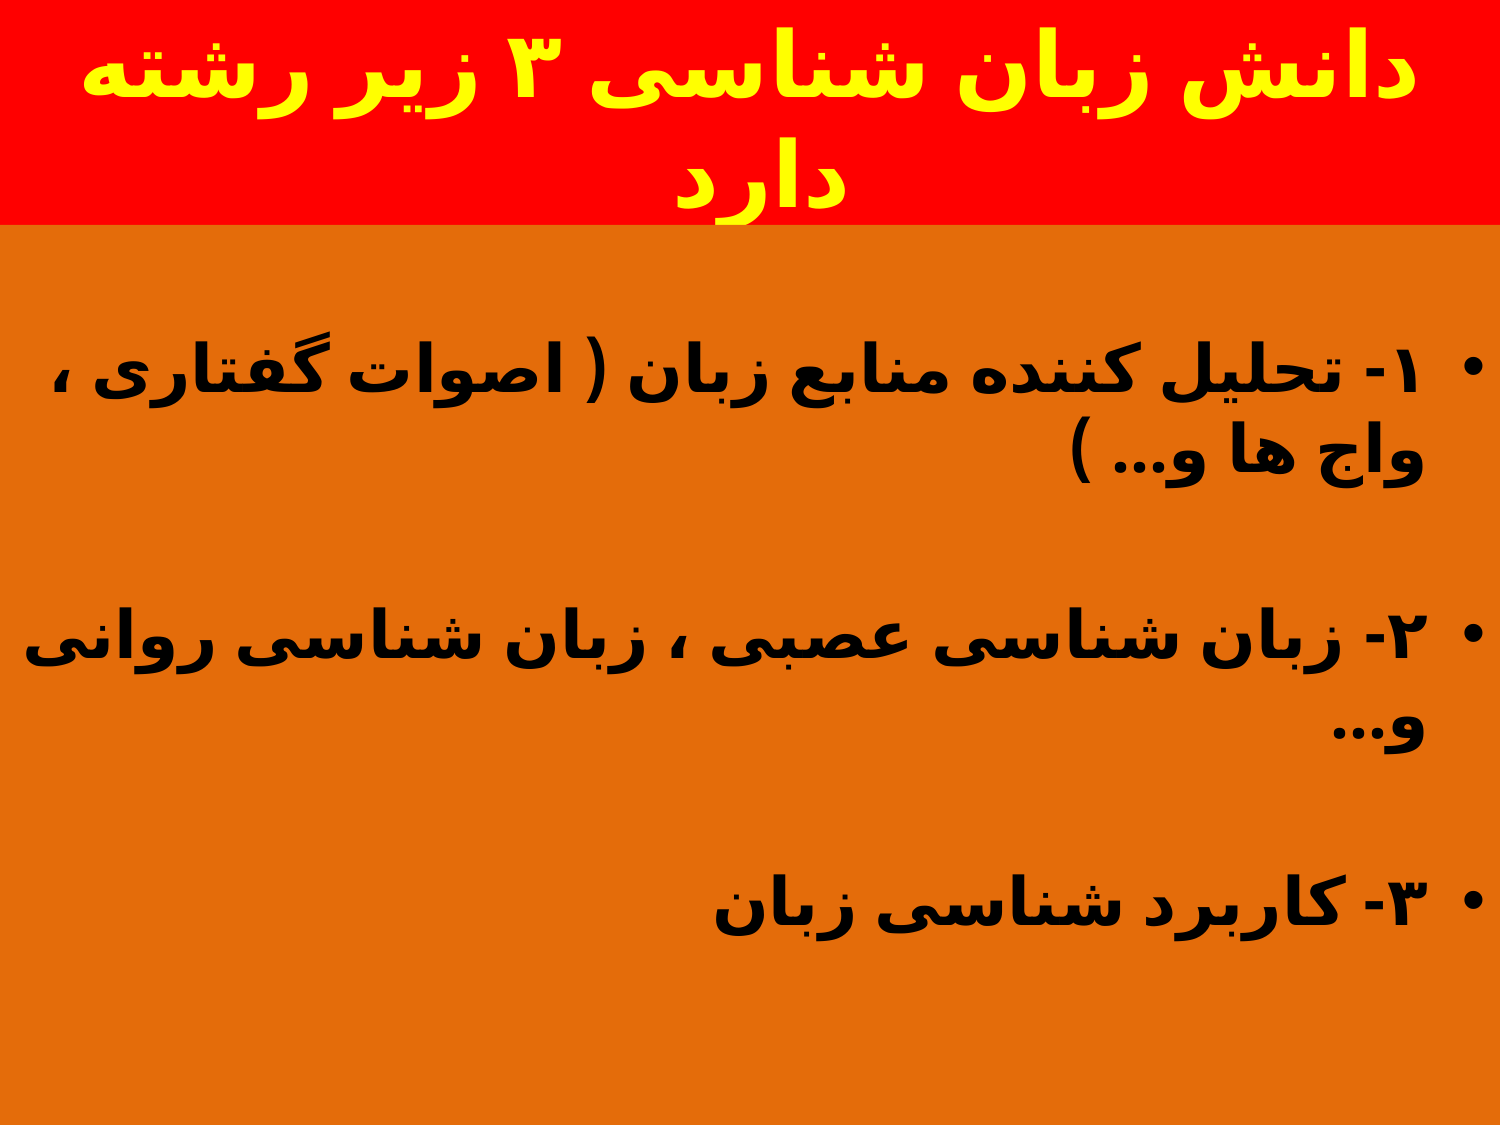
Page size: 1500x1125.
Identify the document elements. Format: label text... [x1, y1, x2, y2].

list ۱- تحلیل کننده منابع زبان ( اصوات گفتاری ، واج ها و… ) ۲- زبان شناسی عصبی ، زبان شناسی روانی و… ۳- کاربرد شناسی زبان [0, 224, 1500, 1125]
title دانش زبان شناسی ۳ زیر رشته دارد [0, 0, 1500, 224]
